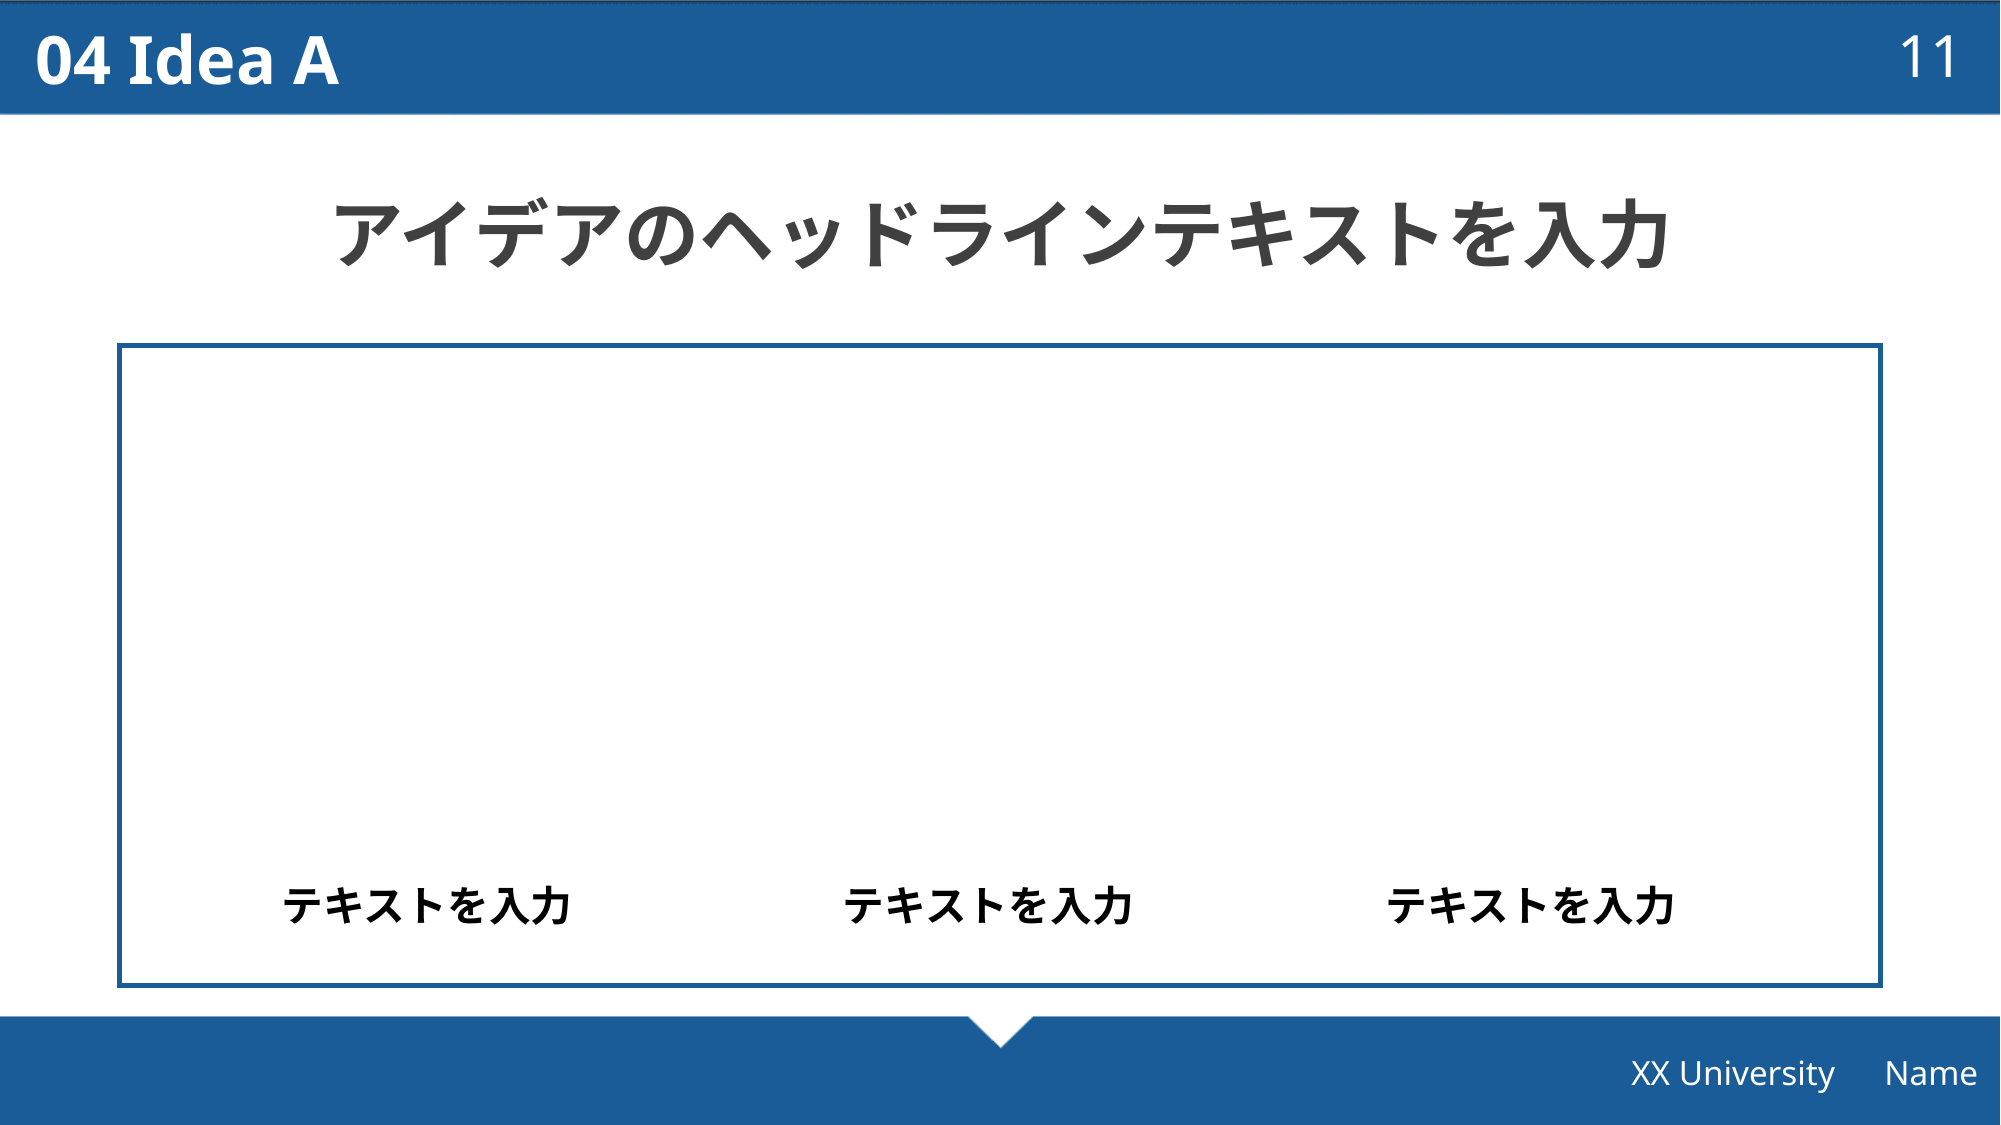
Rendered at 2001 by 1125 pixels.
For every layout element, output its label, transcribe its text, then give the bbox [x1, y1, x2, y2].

text_box [118, 345, 1882, 986]
text_box 04 Idea A [20, 10, 355, 106]
slide_number 11 [1528, 28, 1979, 89]
text_box テキストを入力 [266, 872, 588, 938]
text_box テキストを入力 [1370, 872, 1692, 938]
text_box テキストを入力 [828, 872, 1149, 938]
text_box アイデアのヘッドラインテキストを入力 [313, 180, 1688, 285]
picture [0, 0, 2000, 1125]
text_box XX University Name [1616, 1044, 1993, 1100]
